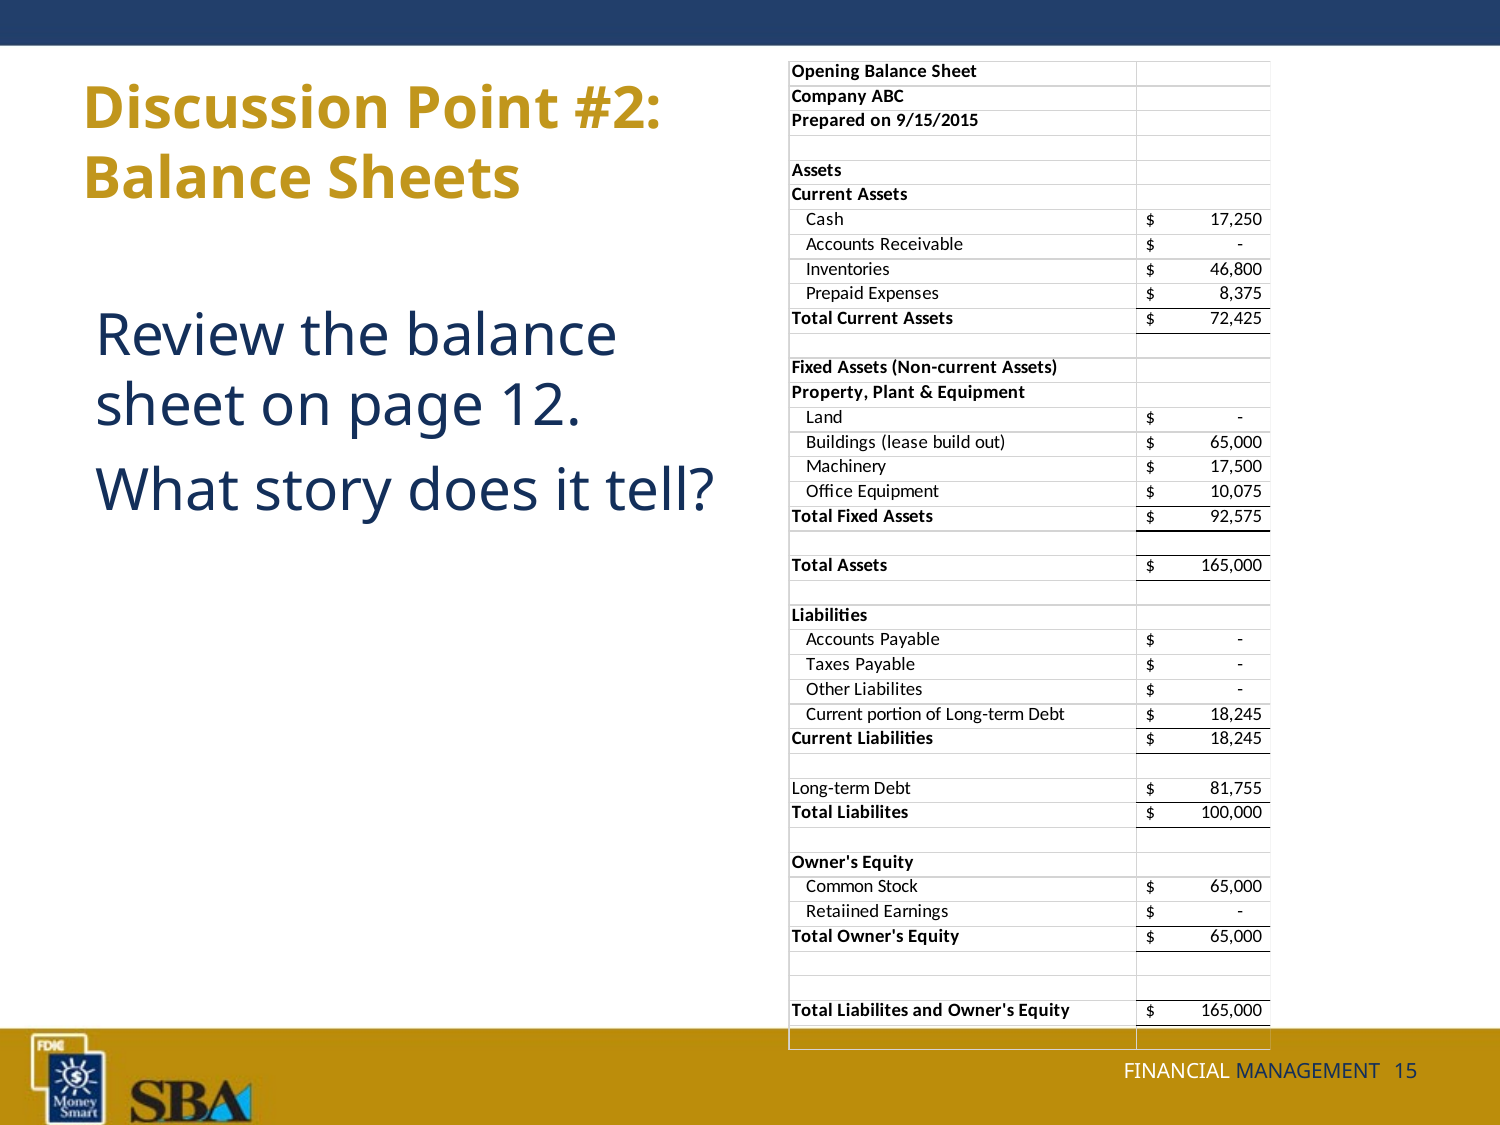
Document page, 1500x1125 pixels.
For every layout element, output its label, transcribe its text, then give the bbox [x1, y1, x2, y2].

picture [0, 0, 1500, 1125]
list Review the balance sheet on page 12. What story does it tell? [86, 289, 751, 991]
title Discussion Point #2: Balance Sheets [74, 61, 698, 163]
